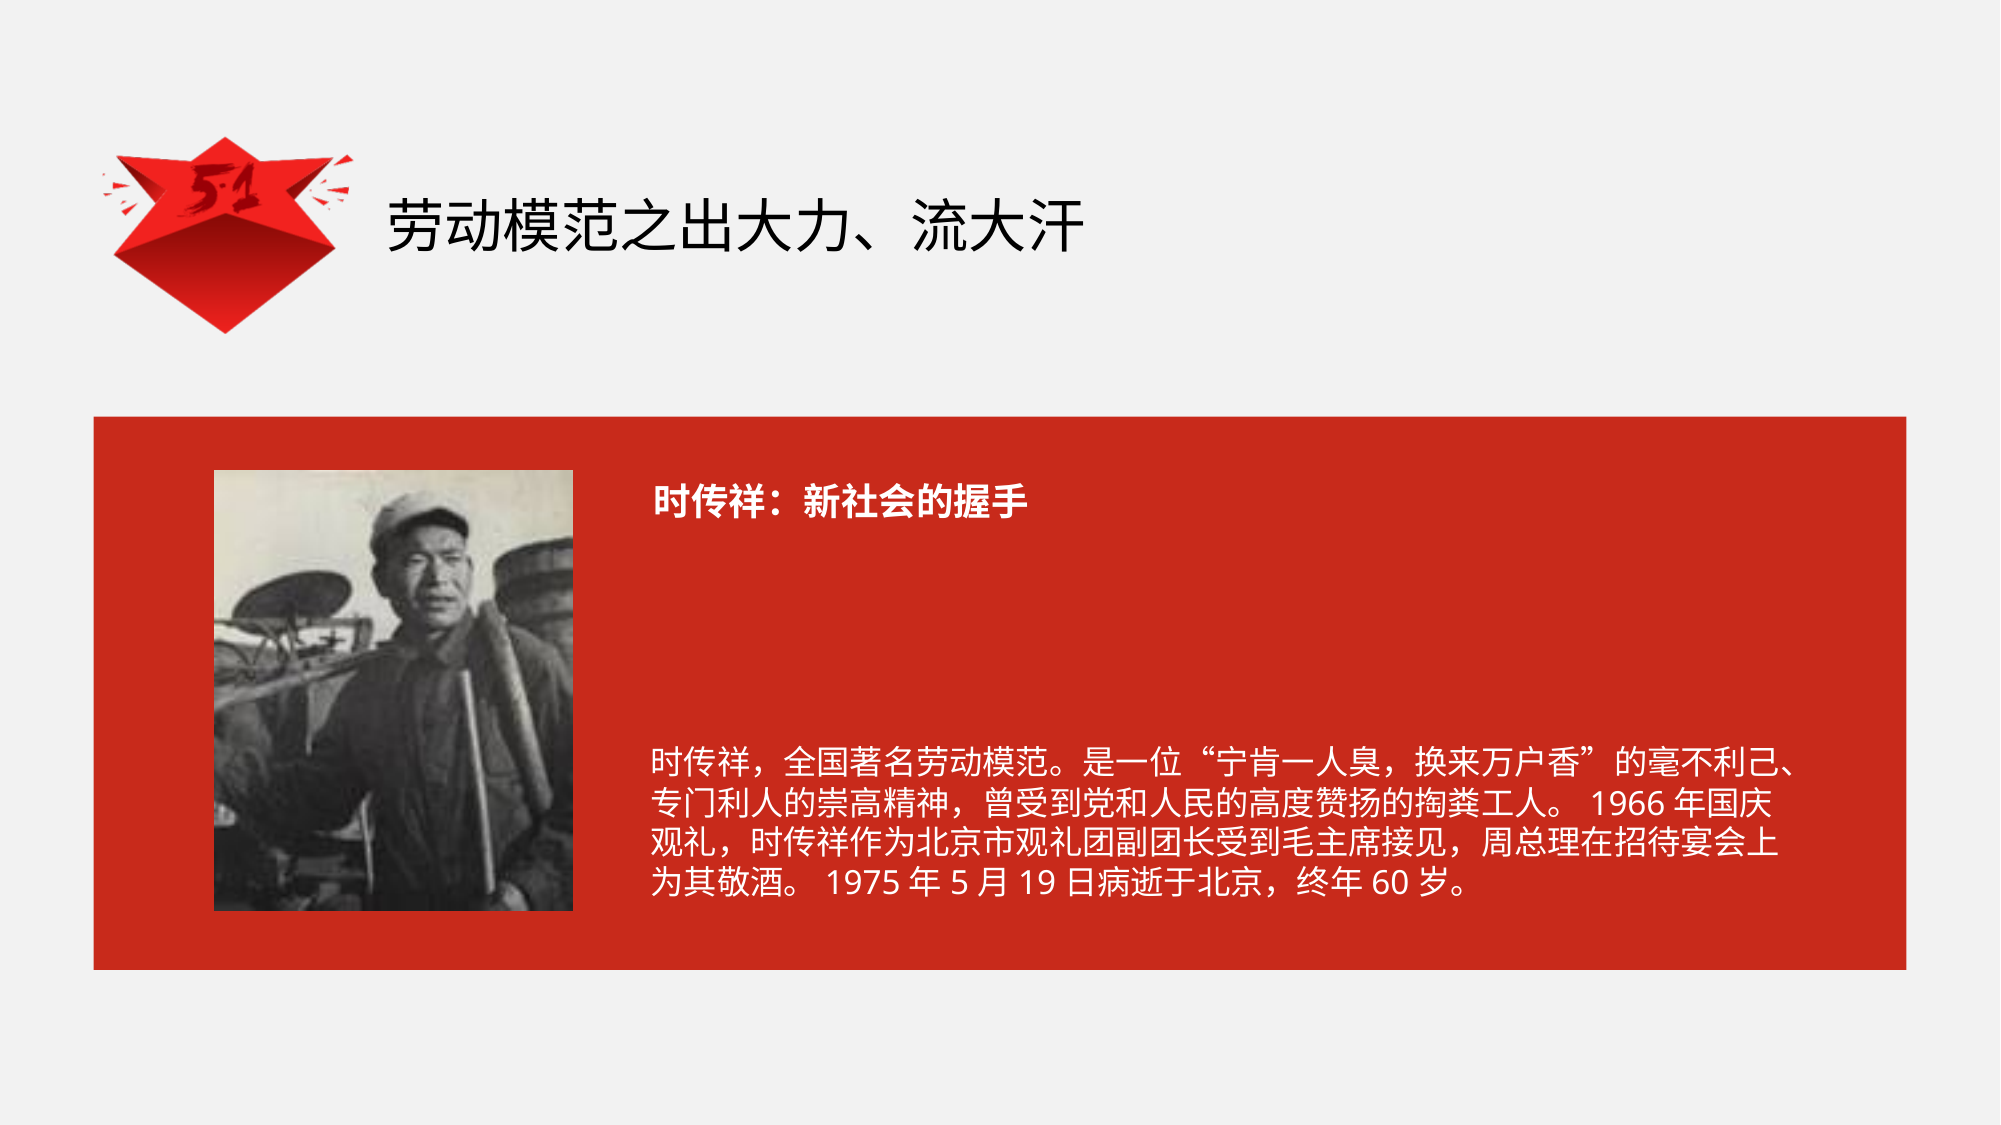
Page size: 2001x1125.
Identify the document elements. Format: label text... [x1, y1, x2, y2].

text_box 时传祥：新社会的握手 [639, 470, 1044, 531]
text_box [93, 415, 1907, 971]
text_box 时传祥，全国著名劳动模范。是一位“宁肯一人臭，换来万户香”的毫不利己、专门利人的崇高精神，曾受到党和人民的高度赞扬的掏粪工人。1966年国庆观礼，时传祥作为北京市观礼团副团长受到毛主席接见，周总理在招待宴会上为其敬酒。1975年5月19日病逝于北京，终年60岁。 [635, 734, 1813, 909]
picture [214, 470, 573, 912]
picture [78, 78, 372, 372]
text_box 劳动模范之出大力、流大汗 [372, 182, 1276, 267]
